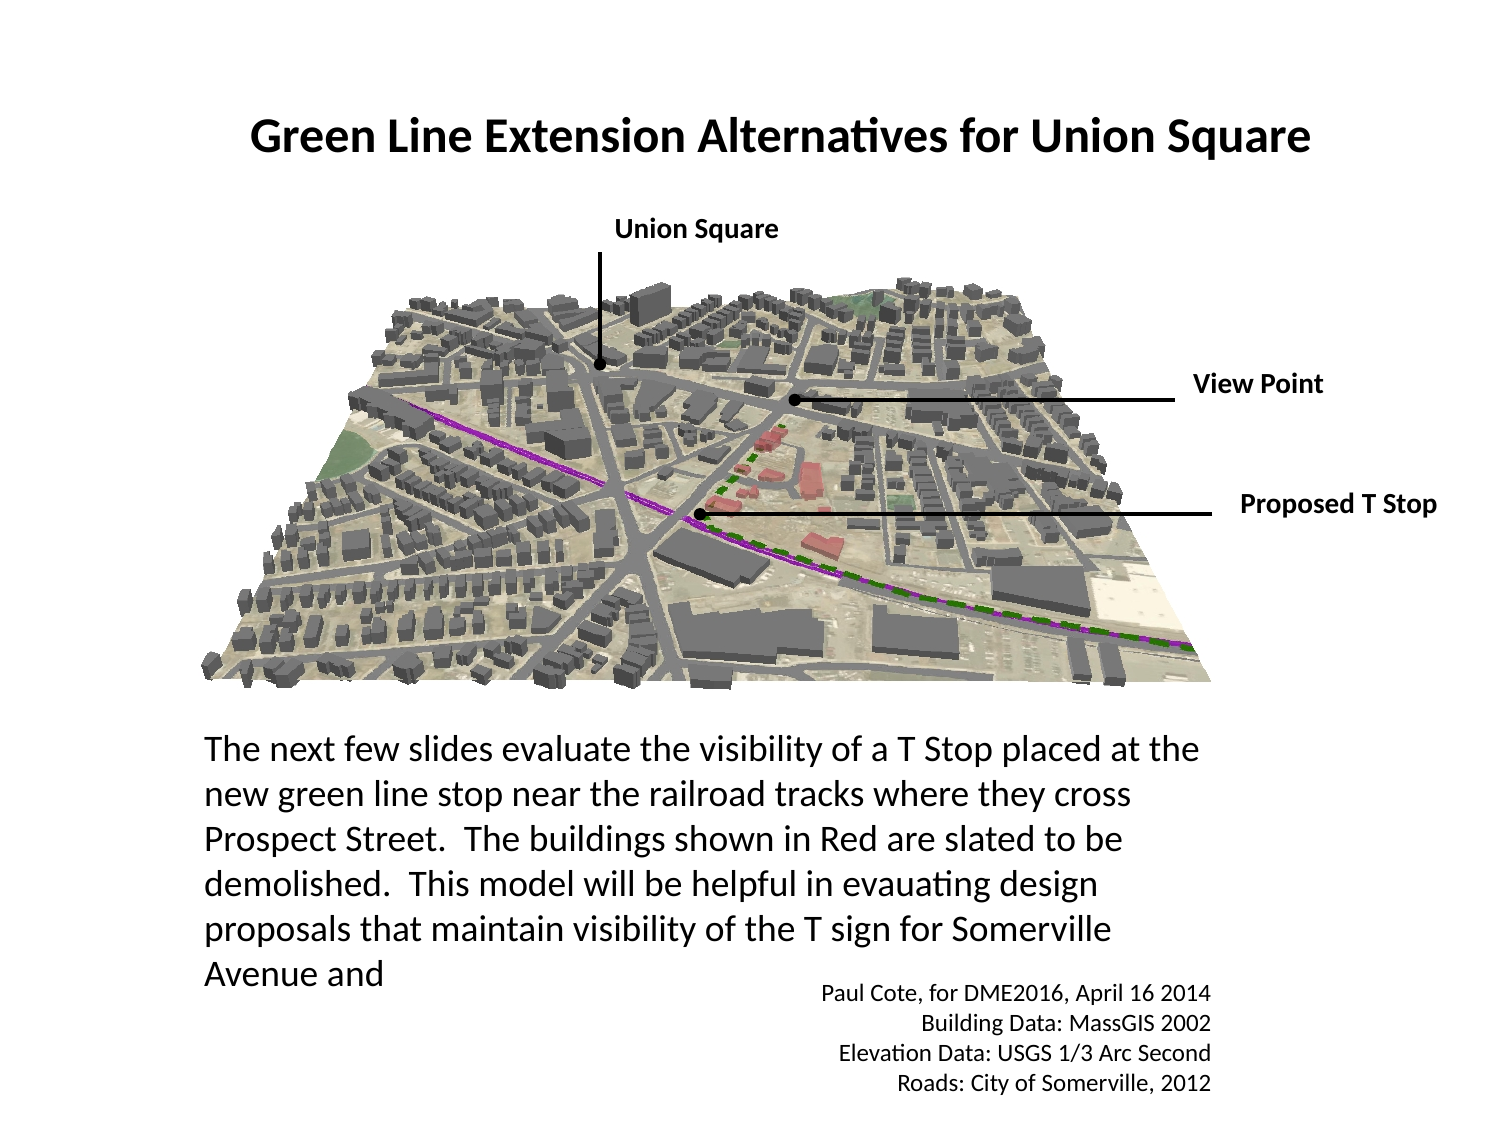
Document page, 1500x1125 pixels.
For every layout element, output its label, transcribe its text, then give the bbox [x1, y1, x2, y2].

text_box Green Line Extension Alternatives for Union Square [235, 94, 1369, 170]
text_box Paul Cote, for DME2016, April 16 2014 Building Data: MassGIS 2002 Elevation Data: USGS 1/3 Arc Second Roads: City of Somerville, 2012 [198, 968, 1227, 1104]
text_box Proposed T Stop [1225, 476, 1453, 527]
text_box View Point [1219, 357, 1339, 407]
text_box The next few slides evaluate the visibility of a T Stop placed at the new green line stop near the railroad tracks where they cross Prospect Street. The buildings shown in Red are slated to be demolished. This model will be helpful in evauating design proposals that maintain visibility of the T sign for Somerville Avenue and [189, 716, 1227, 1002]
picture [197, 124, 1215, 839]
